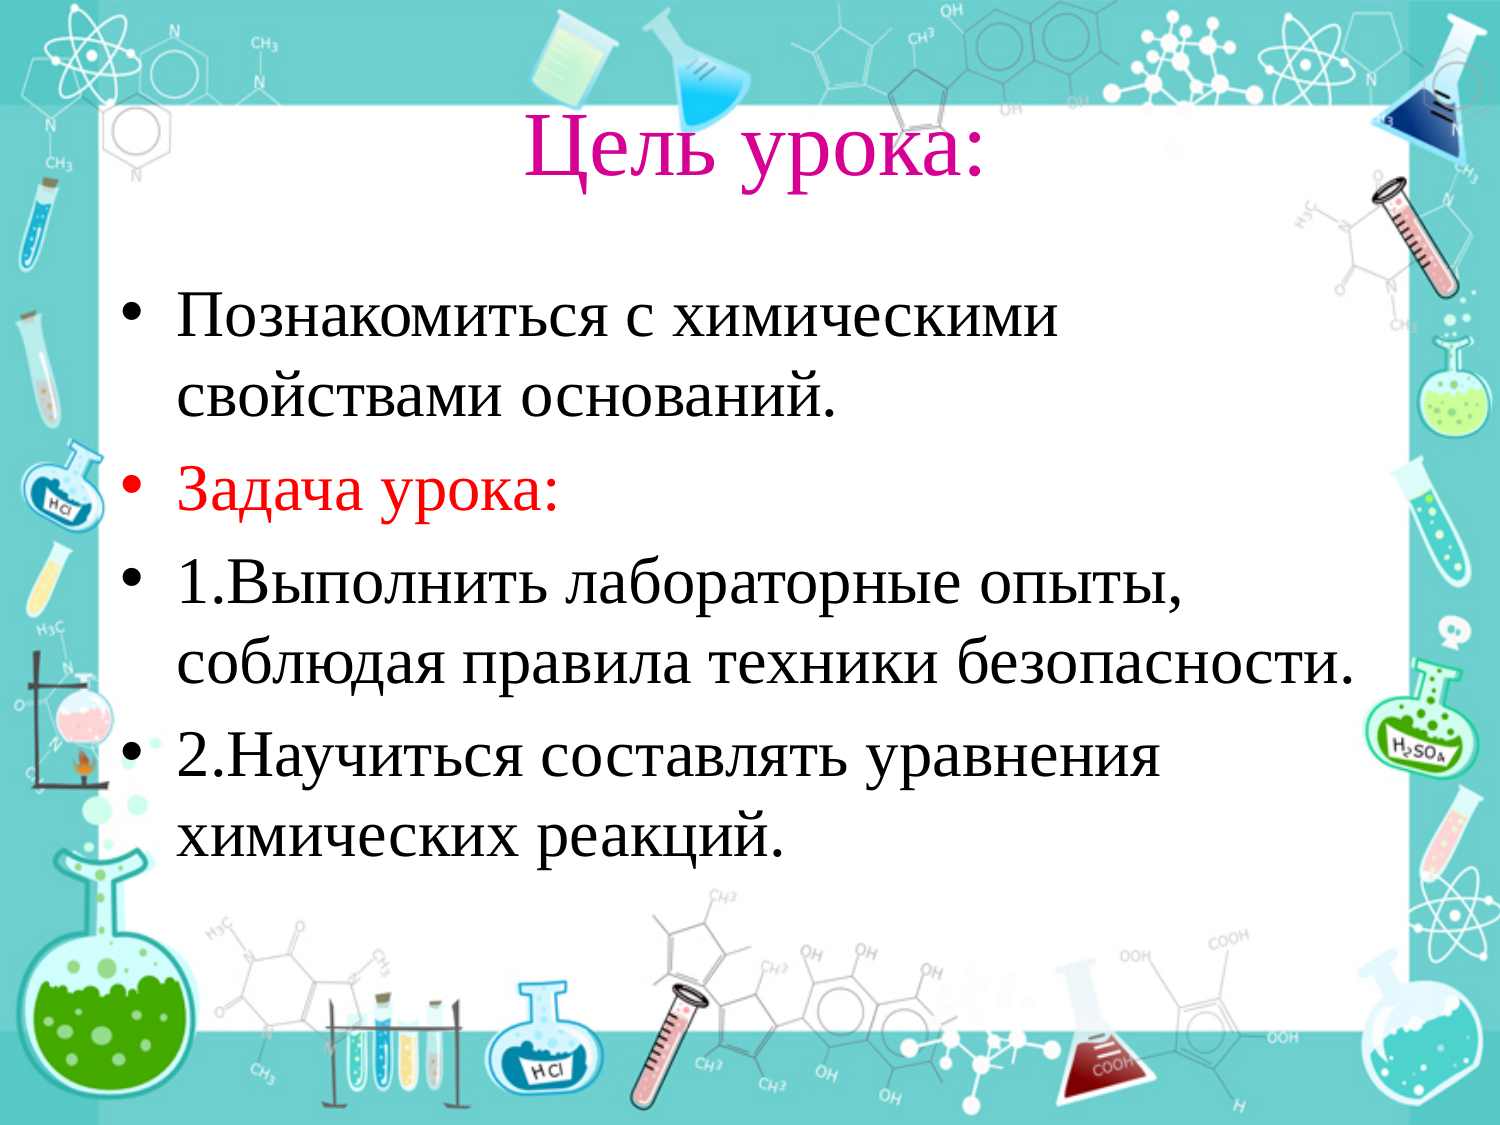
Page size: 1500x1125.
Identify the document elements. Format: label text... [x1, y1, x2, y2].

title Цель урока: [105, 45, 1407, 233]
picture [0, 0, 1500, 1125]
list Познакомиться с химическими свойствами оснований. Задача урока: 1.Выполнить лабораторные опыты, соблюдая правила техники безопасности. 2.Научиться составлять уравнения химических реакций. [105, 262, 1395, 1005]
